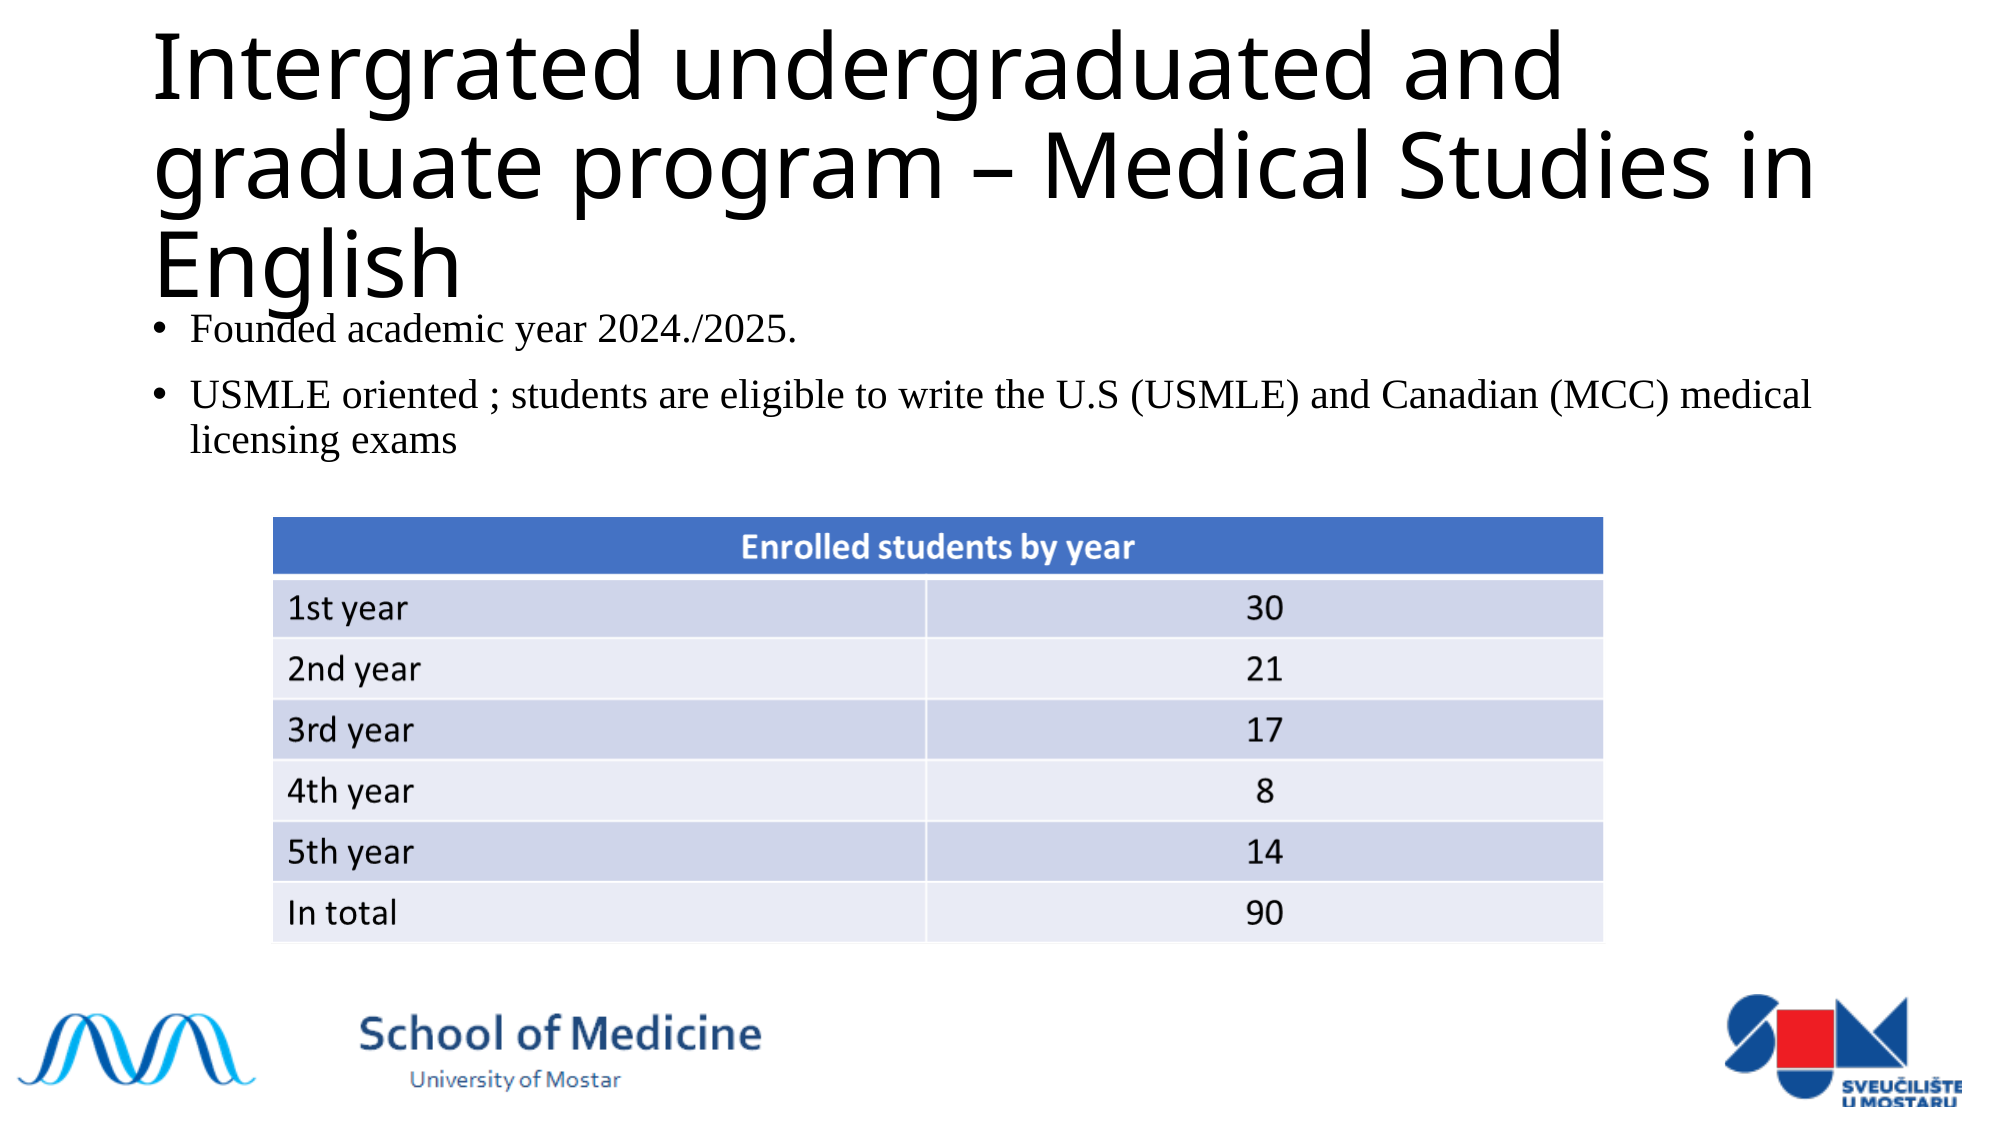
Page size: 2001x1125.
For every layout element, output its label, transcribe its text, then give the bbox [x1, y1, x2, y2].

picture [1724, 994, 1962, 1107]
picture [0, 981, 780, 1125]
title Intergrated undergraduated and graduate program – Medical Studies in English [137, 59, 1863, 278]
list Founded academic year 2024./2025. USMLE oriented ; students are eligible to write the U.S (USMLE) and Canadian (MCC) medical licensing exams [137, 299, 1863, 1014]
picture [270, 510, 1609, 958]
